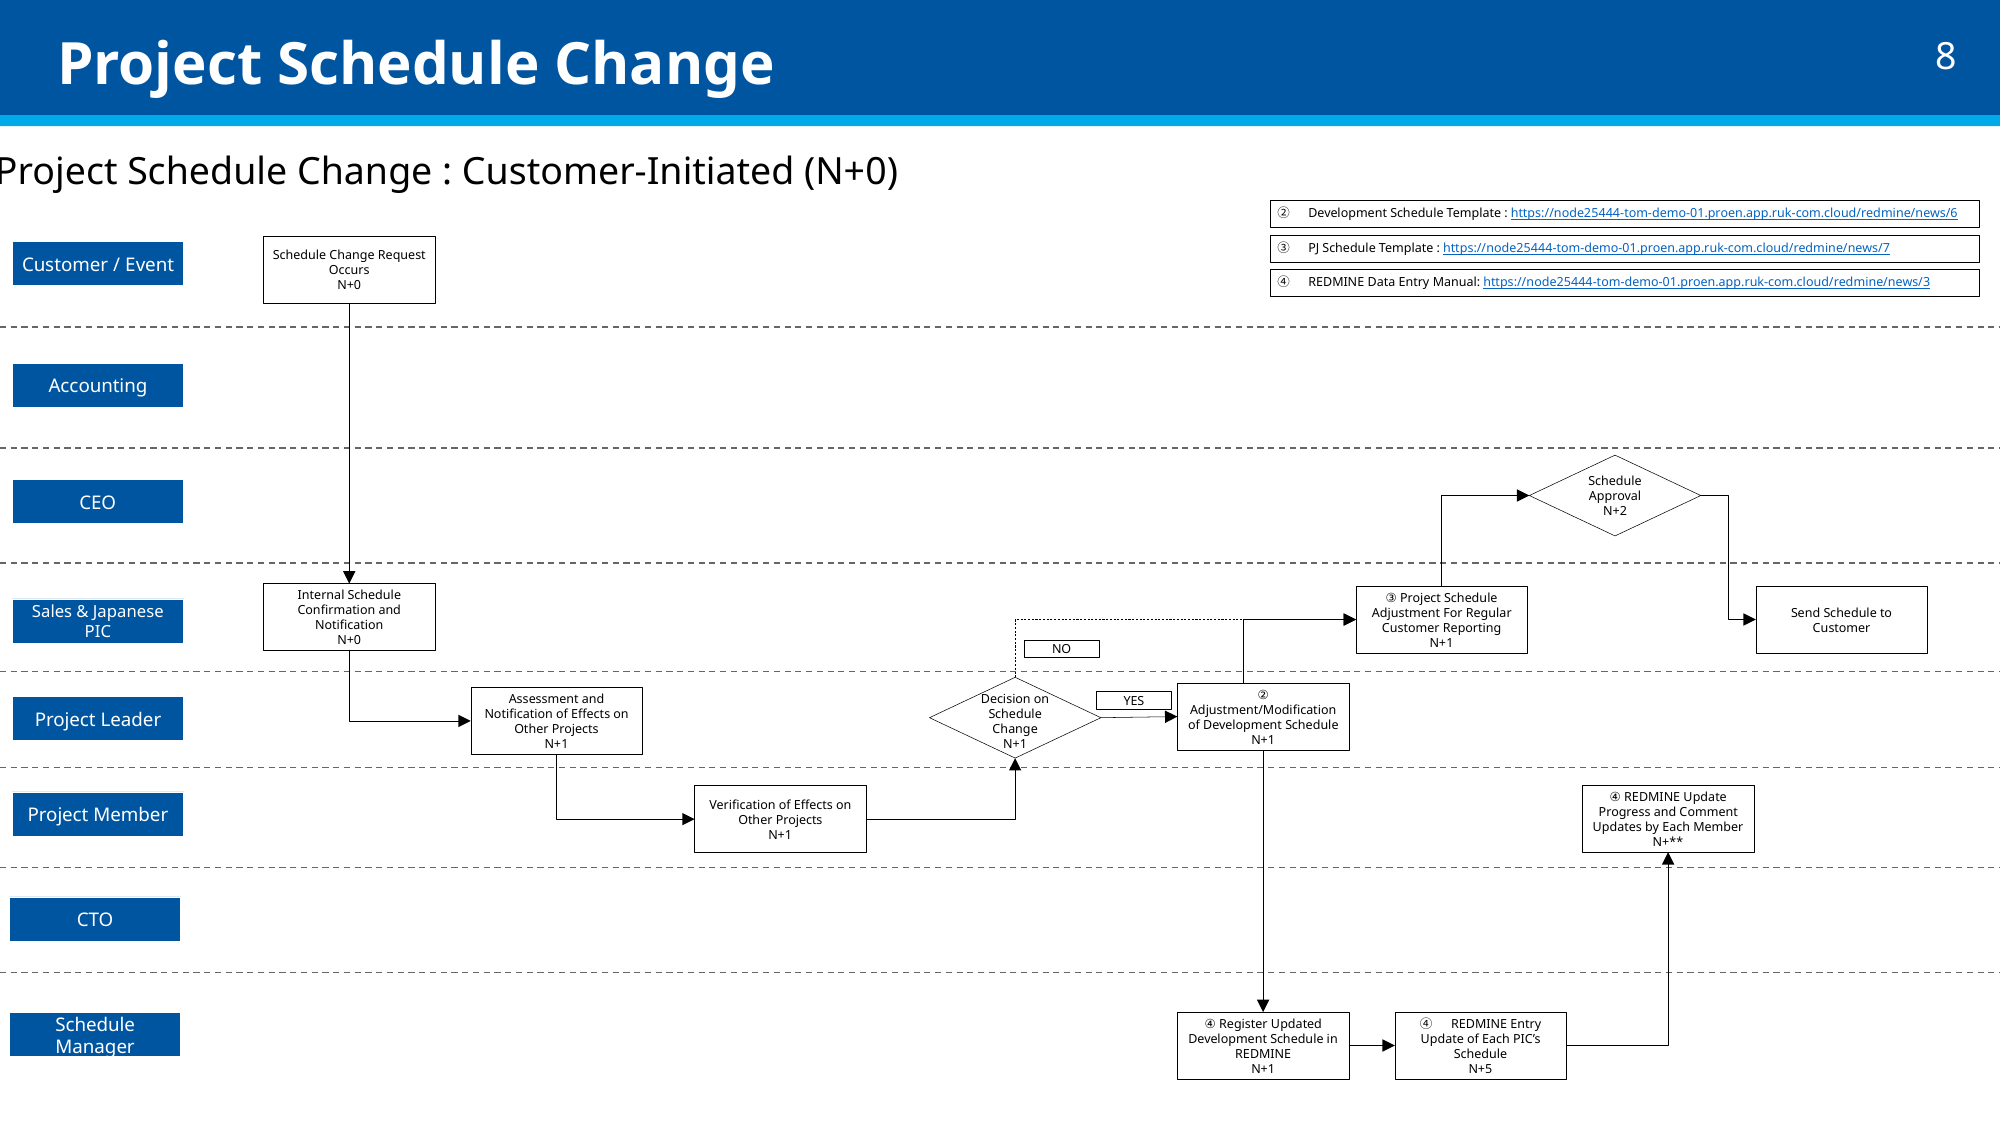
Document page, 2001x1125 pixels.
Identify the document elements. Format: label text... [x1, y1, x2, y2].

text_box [1566, 852, 1669, 1046]
text_box ④ REDMINE Entry Update of Each PIC’s Schedule N+5 [1394, 1012, 1567, 1079]
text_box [1700, 495, 1756, 620]
text_box Schedule Change Request Occurs N+0 [263, 236, 435, 304]
text_box Assessment and Notification of Effects on Other Projects N+1 [470, 687, 643, 755]
text_box Verification of Effects on Other Projects N+1 [694, 785, 867, 853]
text_box ④ Register Updated Development Schedule in REDMINE N+1 [1177, 1012, 1349, 1079]
text_box Project Leader [12, 696, 184, 741]
text_box ③ PJ Schedule Template : https://node25444-tom-demo-01.proen.app.ruk-com.cloud/redmine/news/7 [1269, 235, 1980, 263]
text_box Sales & Japanese PIC [12, 598, 184, 643]
text_box Project Schedule Change : Customer-Initiated (N+0) [0, 139, 914, 245]
text_box CTO [9, 896, 181, 941]
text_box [866, 758, 1016, 820]
text_box ③ Project Schedule Adjustment For Regular Customer Reporting N+1 [1355, 586, 1528, 653]
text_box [593, 717, 658, 856]
text_box ④ REDMINE Data Entry Manual: https://node25444-tom-demo-01.proen.app.ruk-com.cloud/redmine/news/3 [1269, 268, 1980, 297]
text_box Schedule Approval N+2 [1530, 455, 1700, 536]
text_box YES [1096, 691, 1156, 709]
text_box Decision on Schedule Change N+1 [929, 677, 1101, 758]
text_box NO [1024, 640, 1099, 658]
title Project Schedule Change [42, 17, 1768, 97]
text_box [1440, 496, 1531, 585]
text_box ② Development Schedule Template : https://node25444-tom-demo-01.proen.app.ruk-com.cloud/redmine/news/6 [1269, 199, 1980, 228]
text_box ④ REDMINE Update Progress and Comment Updates by Each Member N+** [1582, 785, 1754, 853]
text_box Send Schedule to Customer [1755, 586, 1928, 653]
text_box Schedule Manager [9, 1012, 181, 1057]
text_box Customer / Event [12, 241, 184, 286]
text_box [374, 624, 446, 747]
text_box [1266, 596, 1333, 709]
text_box Project Member [12, 791, 184, 836]
text_box CEO [12, 479, 184, 524]
text_box Accounting [12, 363, 184, 408]
text_box ② Adjustment/Modification of Development Schedule N+1 [1215, 683, 1349, 750]
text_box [1156, 478, 1215, 819]
text_box Internal Schedule Confirmation and Notification N+0 [263, 583, 435, 651]
